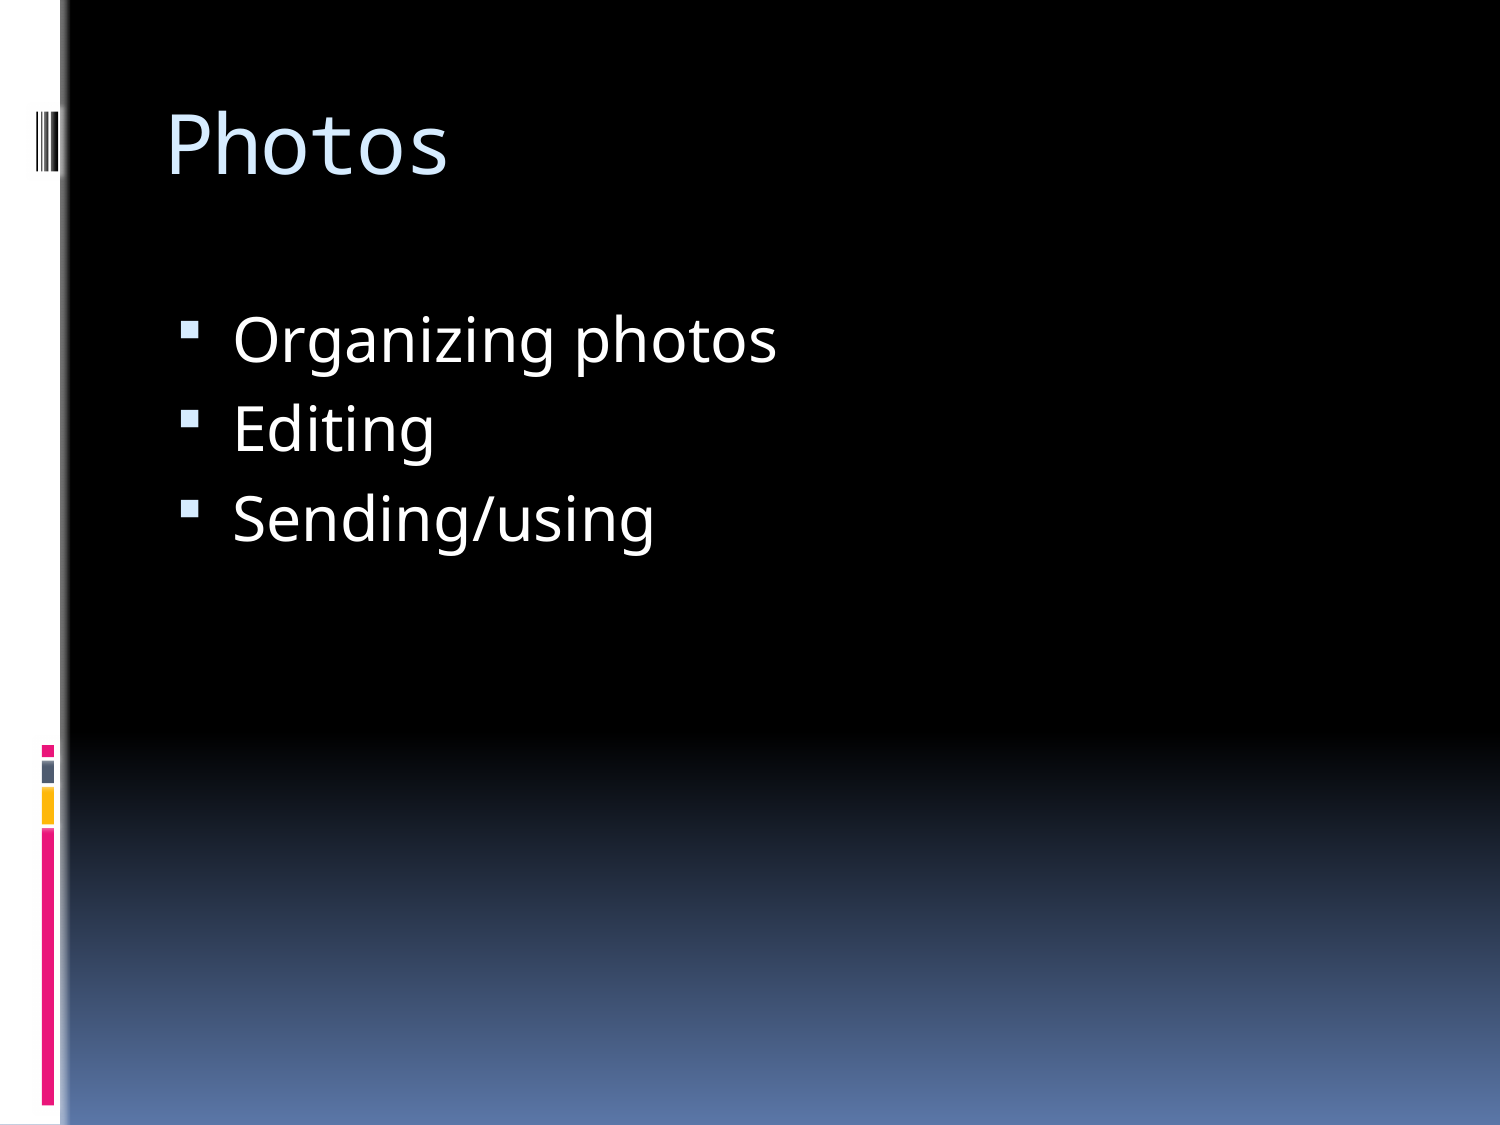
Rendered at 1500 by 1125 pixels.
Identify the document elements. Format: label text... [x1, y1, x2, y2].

title Photos [150, 83, 1425, 234]
list Organizing photos Editing Sending/using [150, 292, 1425, 1043]
